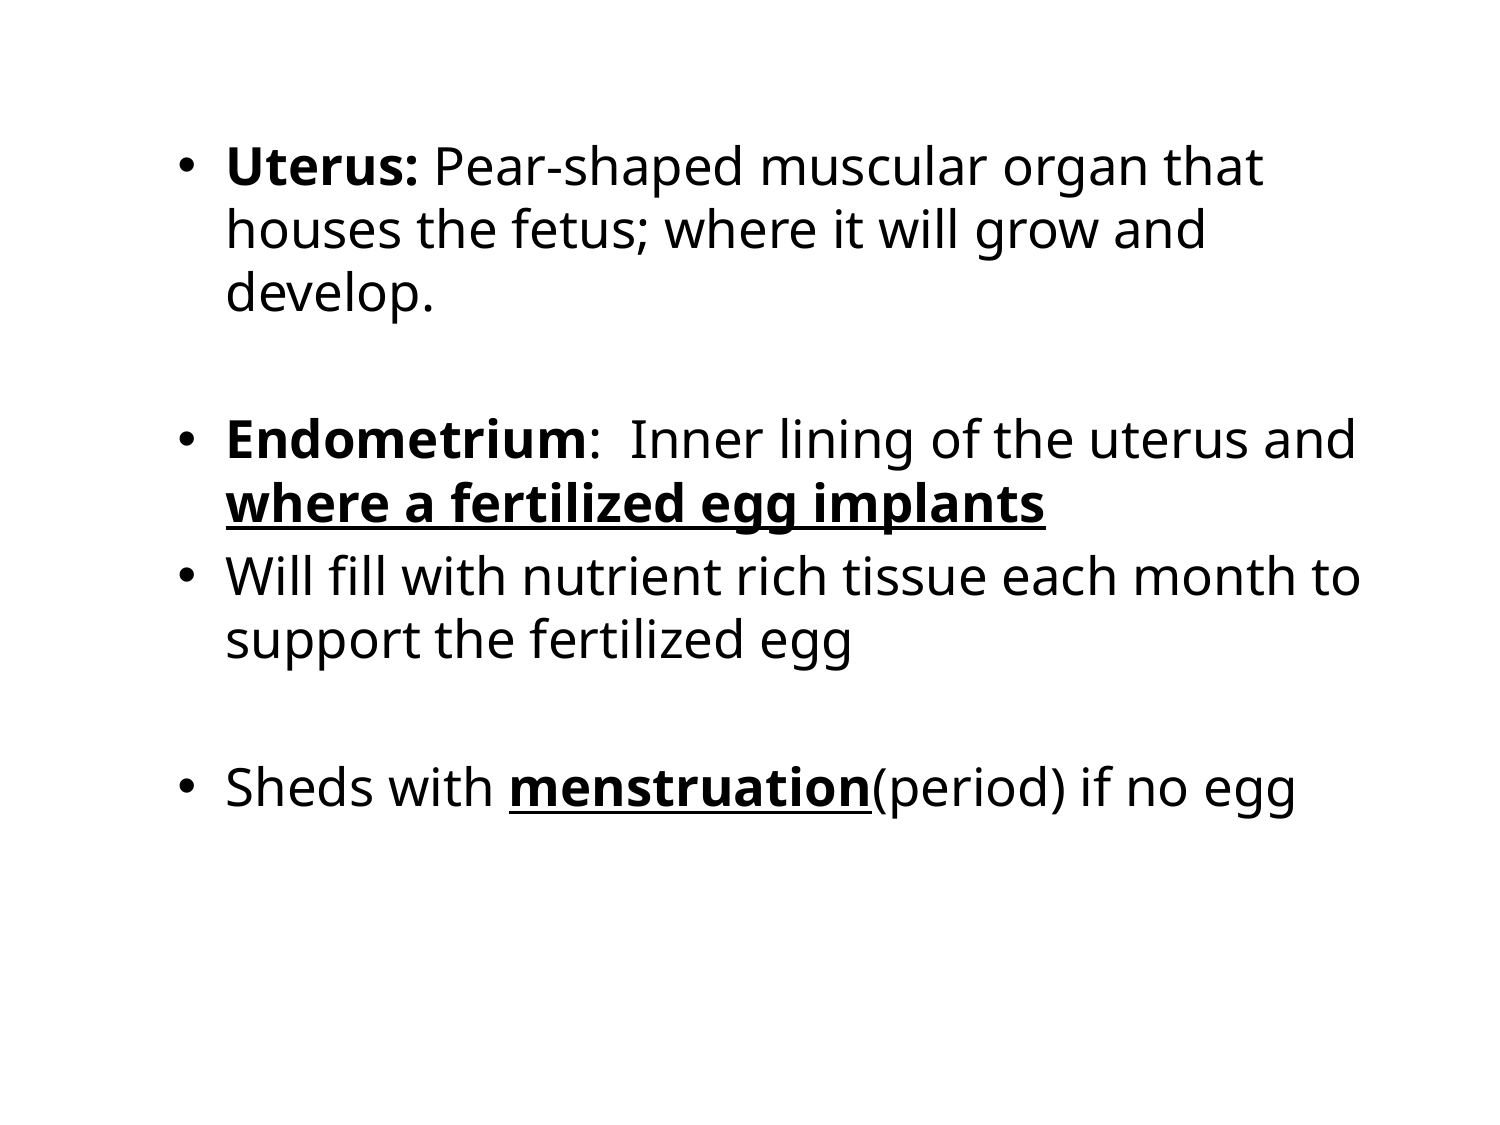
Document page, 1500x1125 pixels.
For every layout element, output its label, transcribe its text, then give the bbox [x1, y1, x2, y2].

list Uterus: Pear-shaped muscular organ that houses the fetus; where it will grow and develop. Endometrium: Inner lining of the uterus and where a fertilized egg implants Will fill with nutrient rich tissue each month to support the fertilized egg Sheds with menstruation(period) if no egg [162, 125, 1438, 831]
